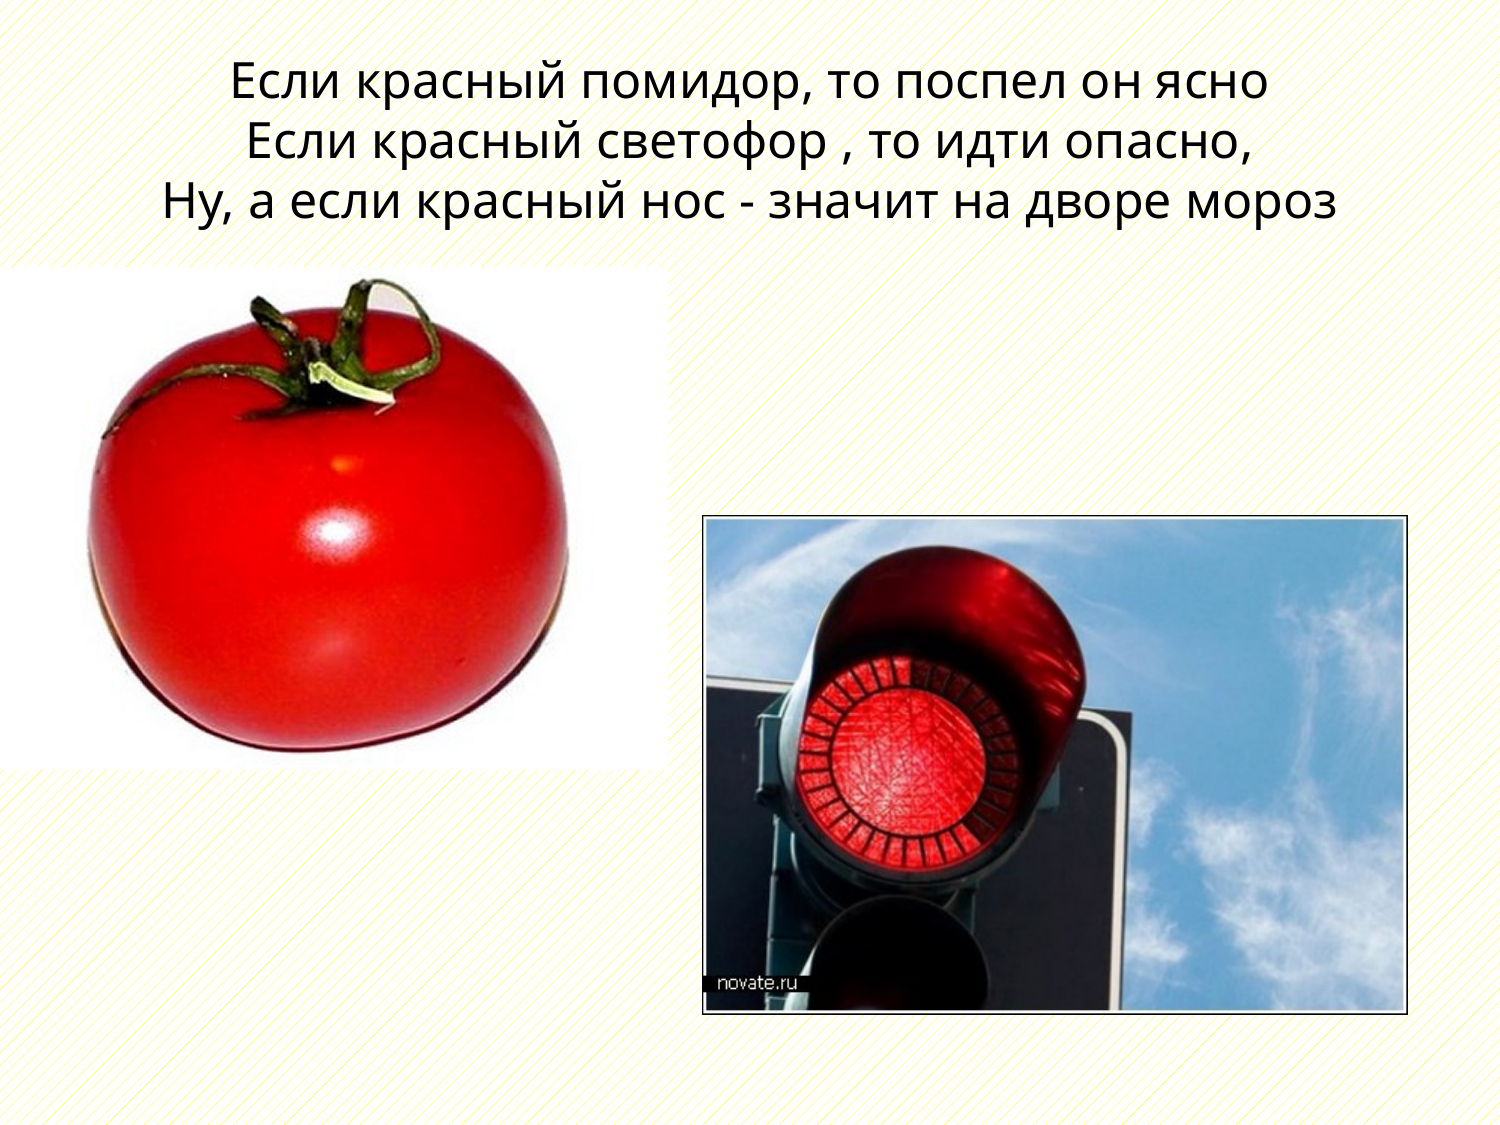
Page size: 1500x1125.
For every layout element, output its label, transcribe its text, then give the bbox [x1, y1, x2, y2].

picture [702, 514, 1408, 1015]
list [0, 266, 668, 771]
title Если красный помидор, то поспел он ясно Если красный светофор , то идти опасно, Ну, а если красный нос - значит на дворе мороз [75, 45, 1425, 233]
